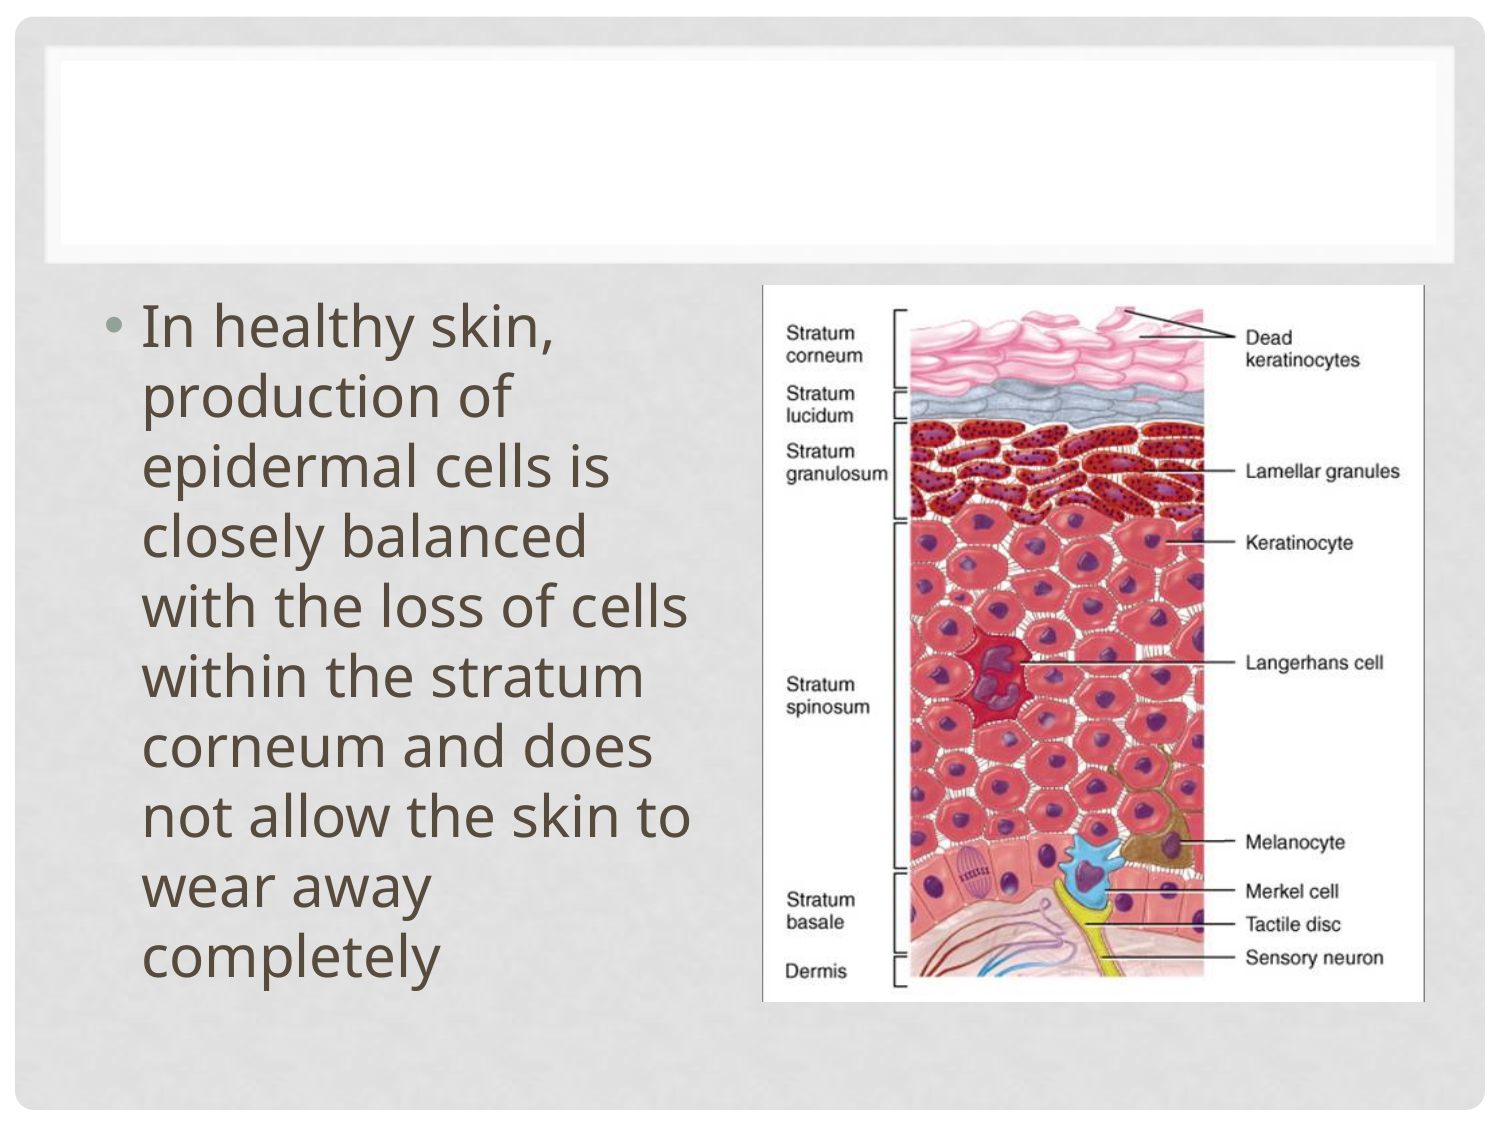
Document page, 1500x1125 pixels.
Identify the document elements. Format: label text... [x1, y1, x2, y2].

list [762, 285, 1426, 1002]
list In healthy skin, production of epidermal cells is closely balanced with the loss of cells within the stratum corneum and does not allow the skin to wear away completely [69, 281, 733, 1005]
